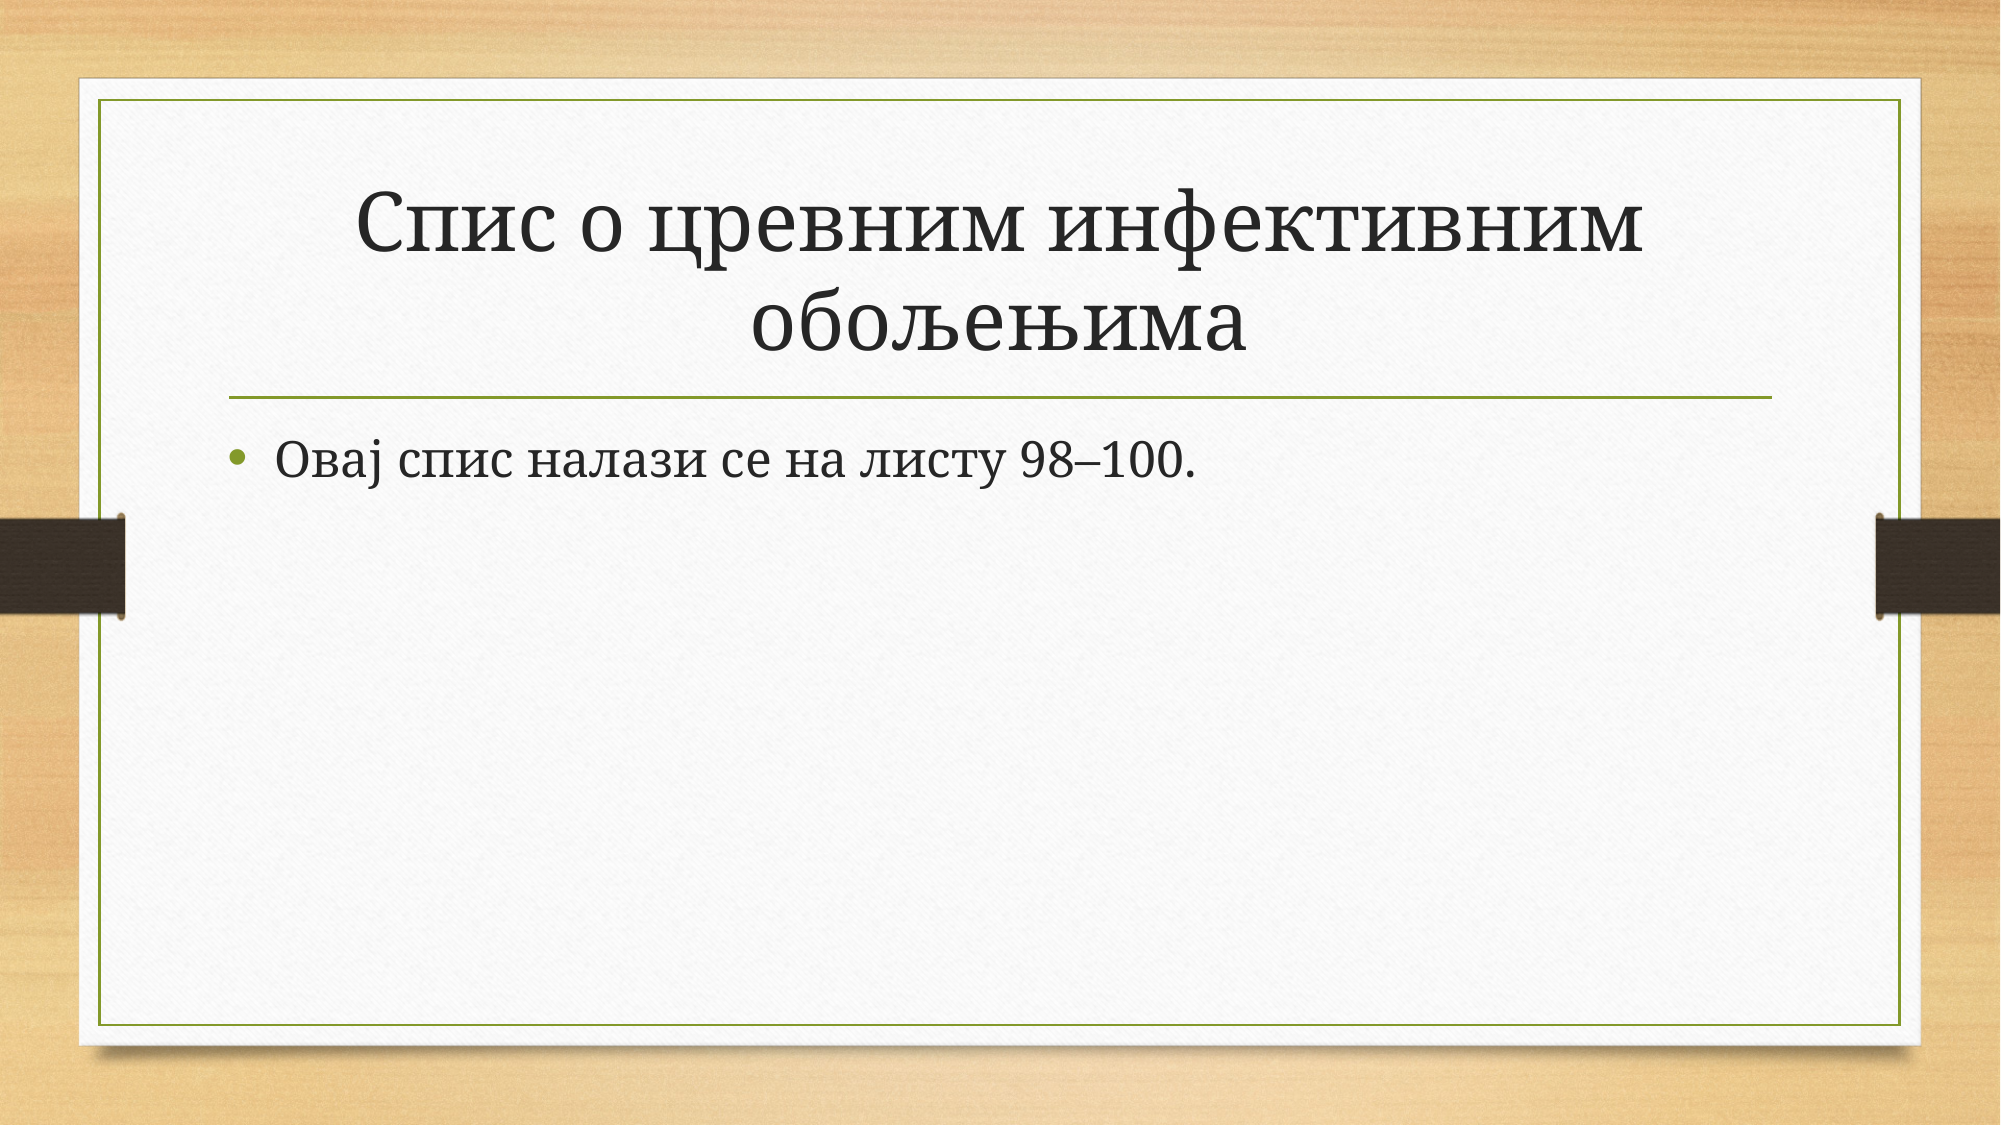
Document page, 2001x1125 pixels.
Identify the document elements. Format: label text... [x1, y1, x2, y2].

title Спис о цревним инфективним обољењима [212, 161, 1788, 375]
list Овај спис налази се на листу 98–100. [212, 419, 1788, 964]
picture [0, 0, 2001, 1125]
